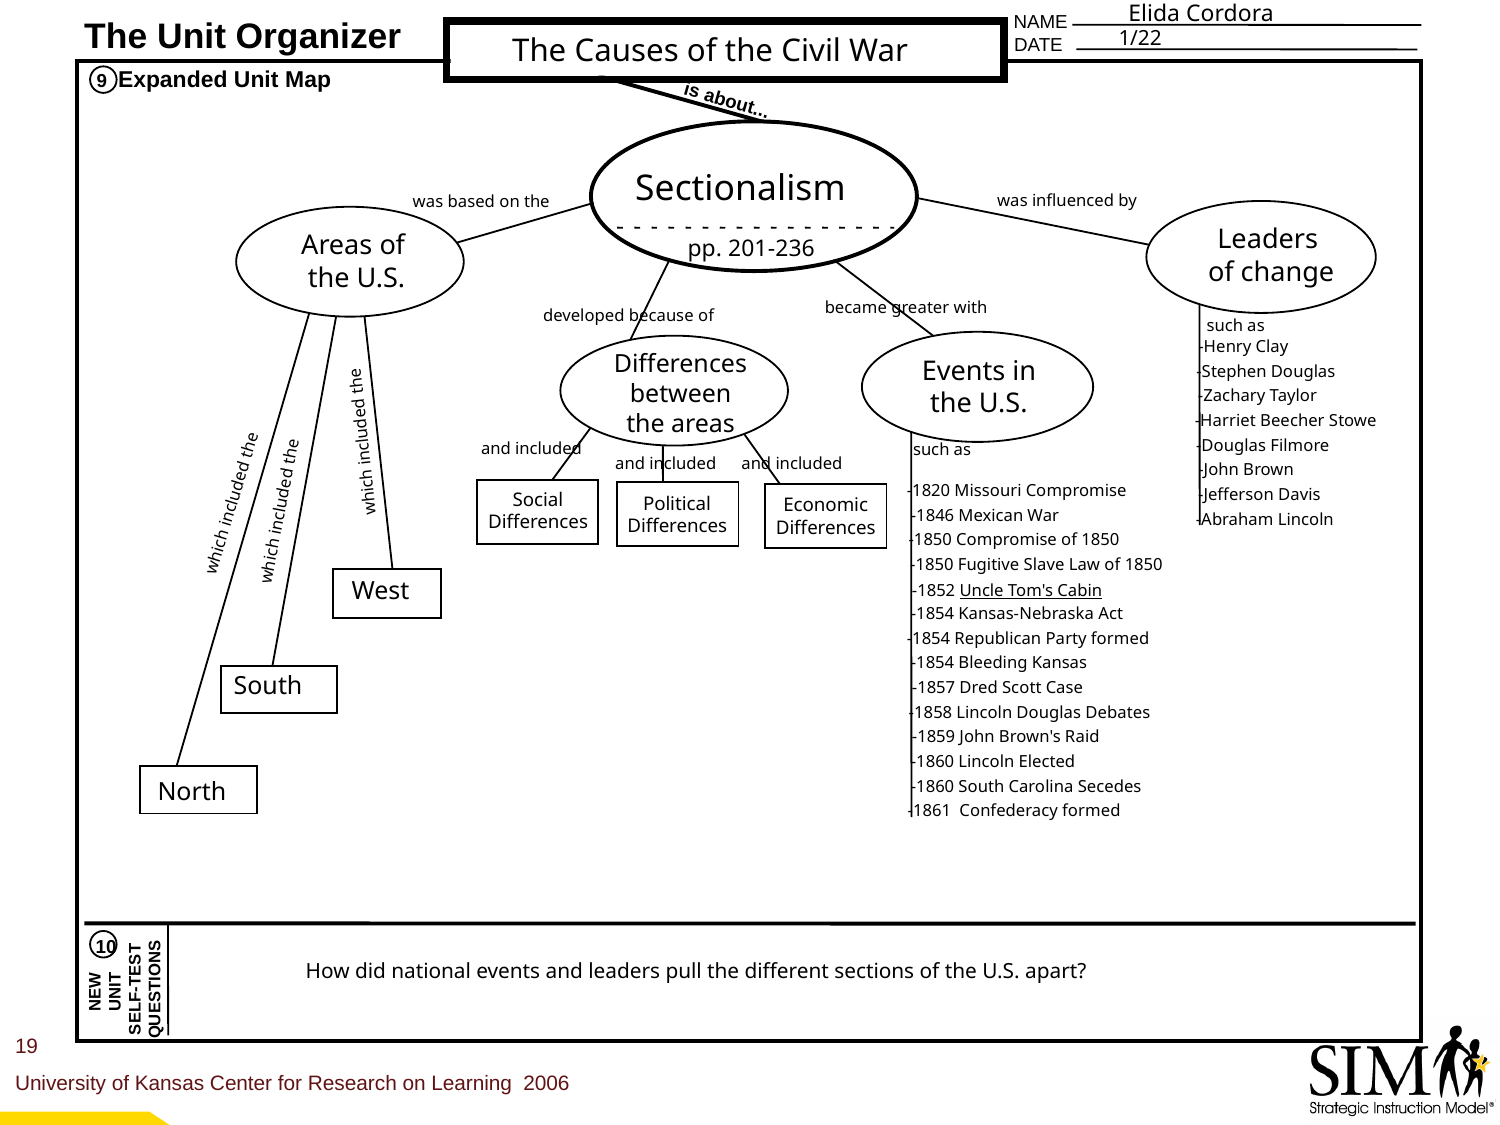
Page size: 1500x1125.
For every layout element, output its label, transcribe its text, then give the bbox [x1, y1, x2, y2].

picture [1308, 1015, 1500, 1125]
slide_number 19 [0, 1024, 35, 1062]
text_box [40, 0, 1422, 1109]
footer University of Kansas Center for Research on Learning 2006 [0, 1062, 35, 1101]
